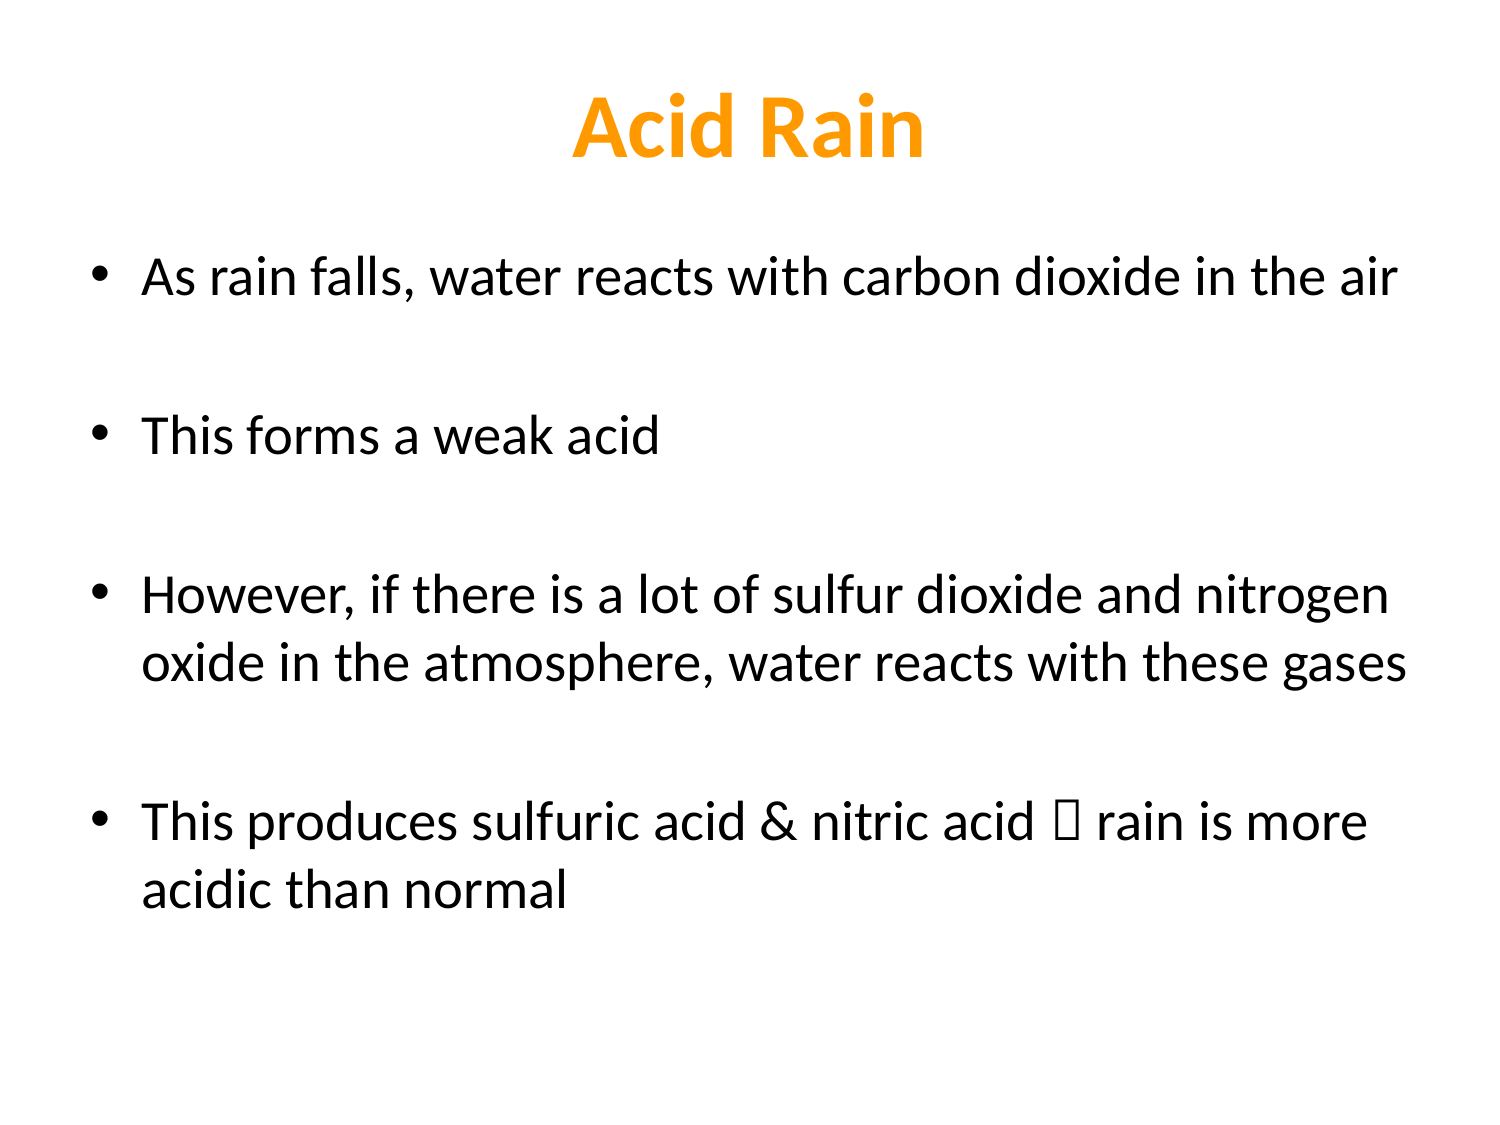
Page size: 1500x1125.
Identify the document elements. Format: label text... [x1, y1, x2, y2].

title Acid Rain [75, 45, 1425, 197]
list As rain falls, water reacts with carbon dioxide in the air This forms a weak acid However, if there is a lot of sulfur dioxide and nitrogen oxide in the atmosphere, water reacts with these gases This produces sulfuric acid & nitric acid  rain is more acidic than normal [75, 231, 1425, 1071]
